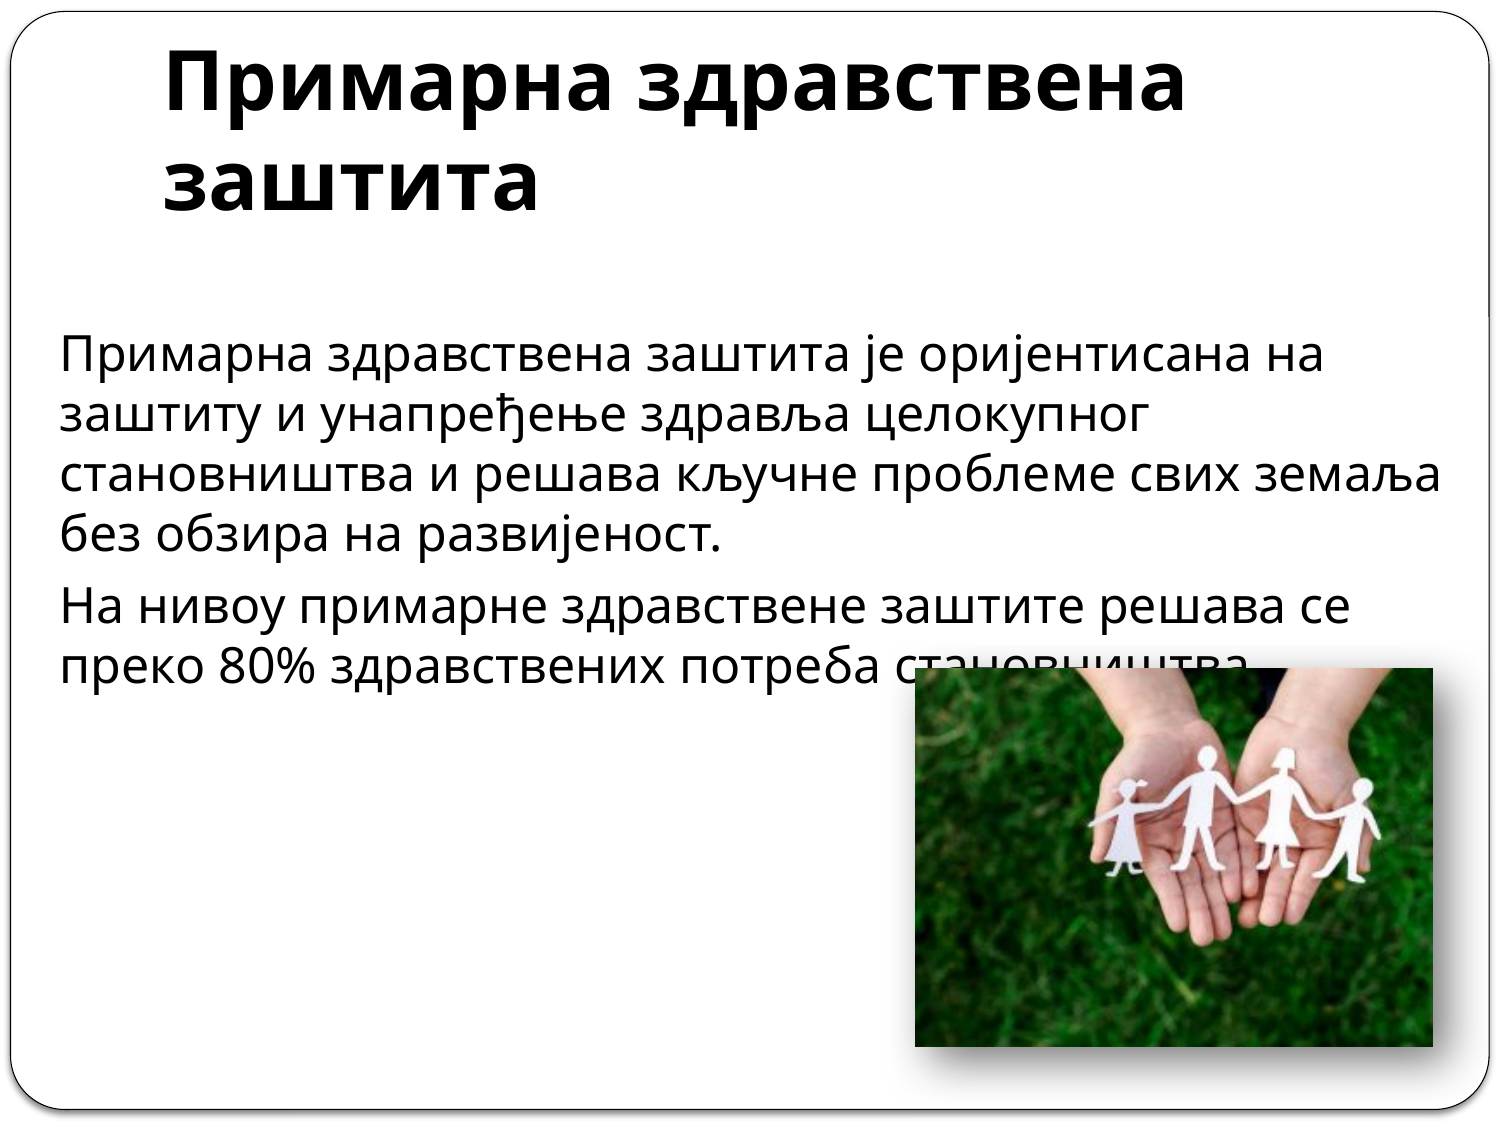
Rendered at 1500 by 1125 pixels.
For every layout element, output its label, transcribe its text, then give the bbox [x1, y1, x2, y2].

picture [915, 668, 1433, 1048]
list Примарна здравствена заштита је оријентисана на заштиту и унапређење здравља целокупног становништва и решава кључне проблеме свих земаља без обзира на развијеност. На нивоу примарне здравствене заштите решава се преко 80% здравствених потреба становништва. [0, 314, 1459, 1065]
title Примарна здравствена заштита [147, 54, 1423, 243]
